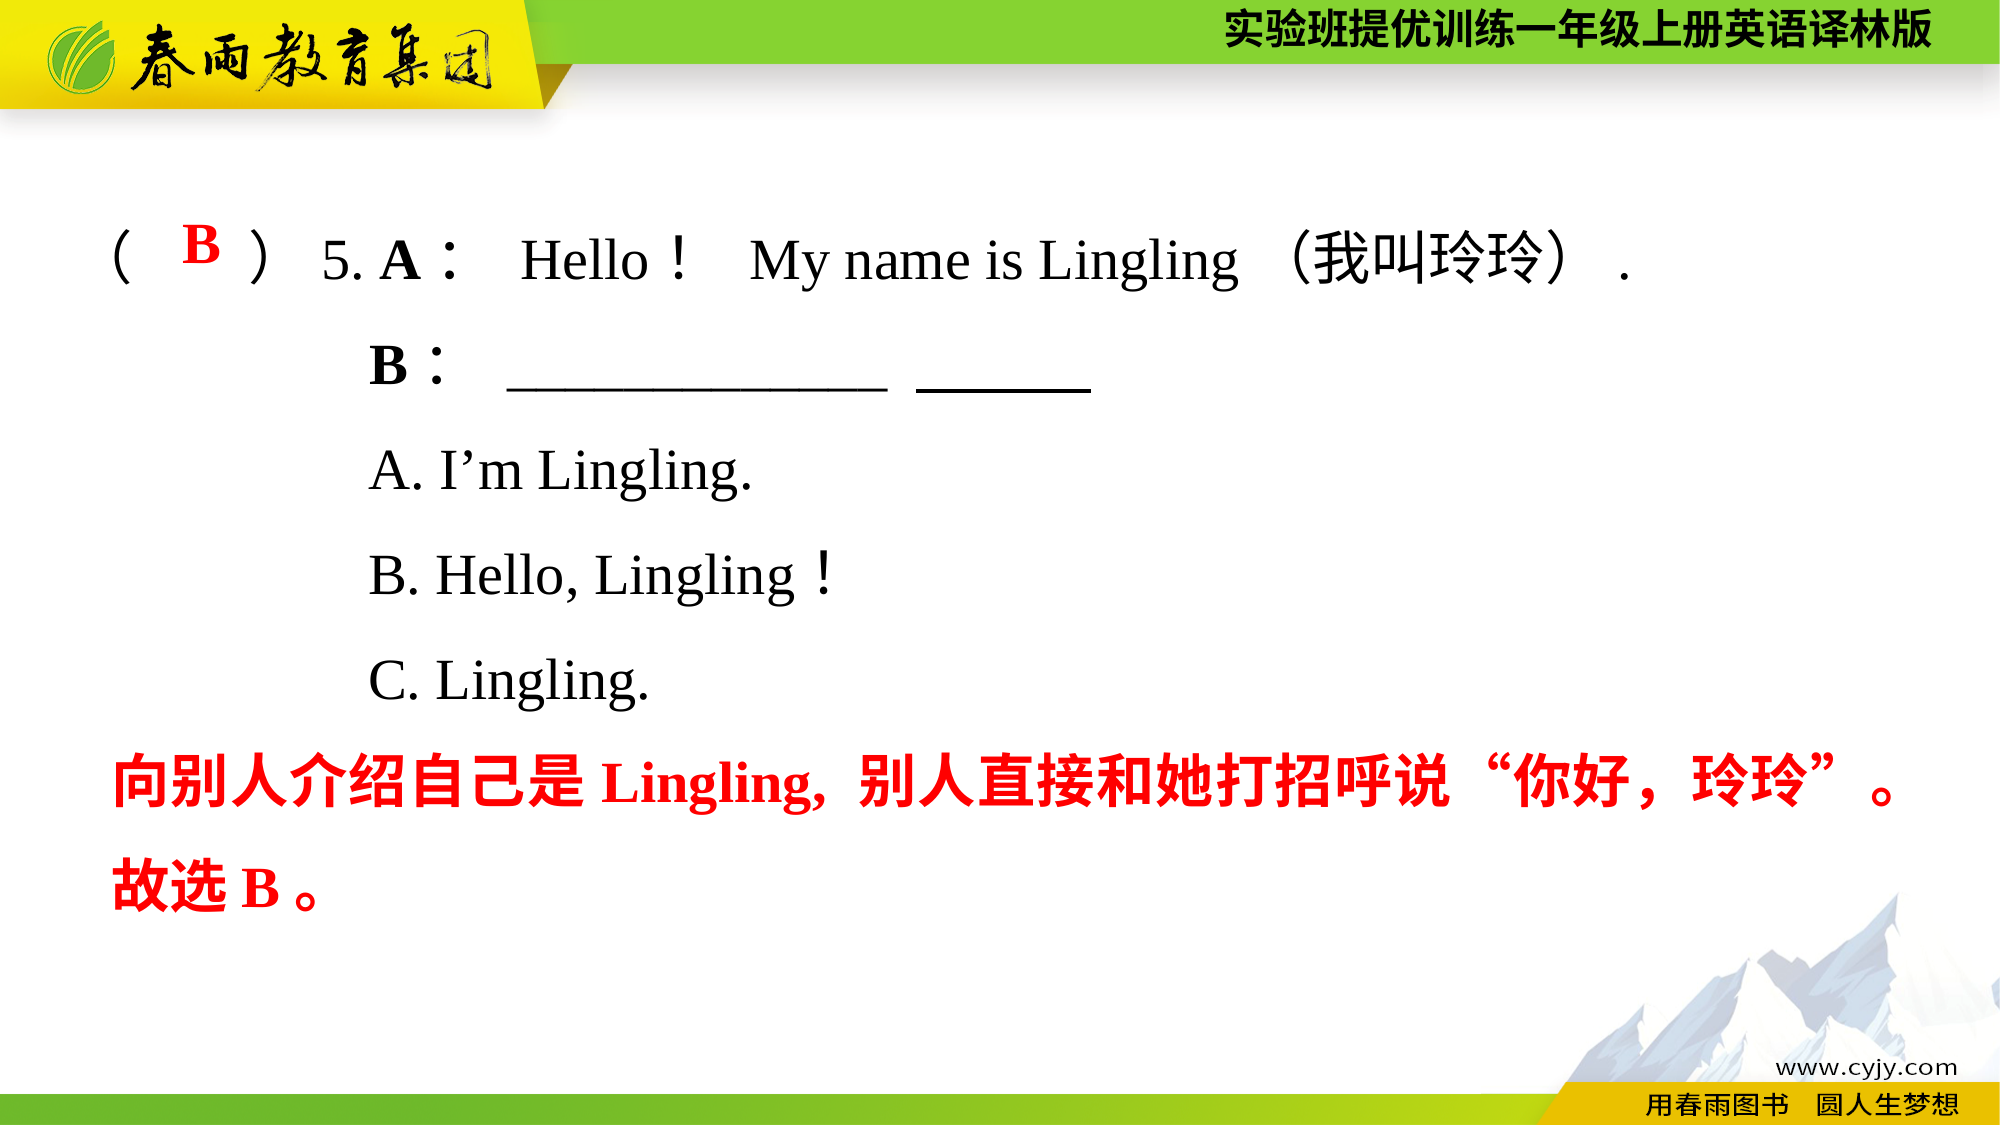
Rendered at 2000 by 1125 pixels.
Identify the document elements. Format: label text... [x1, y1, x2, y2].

text_box 向别人介绍自己是Lingling, 别人直接和她打招呼说“你好，玲玲”。故选B。 [96, 701, 1944, 927]
picture [0, 0, 2000, 1125]
list （ ）5. A： Hello！ My name is Lingling（我叫玲玲）. B： _____________ A. I’m Lingling. B. Hello, Lingling！ C. Lingling. [59, 178, 1944, 724]
text_box B [167, 198, 237, 283]
